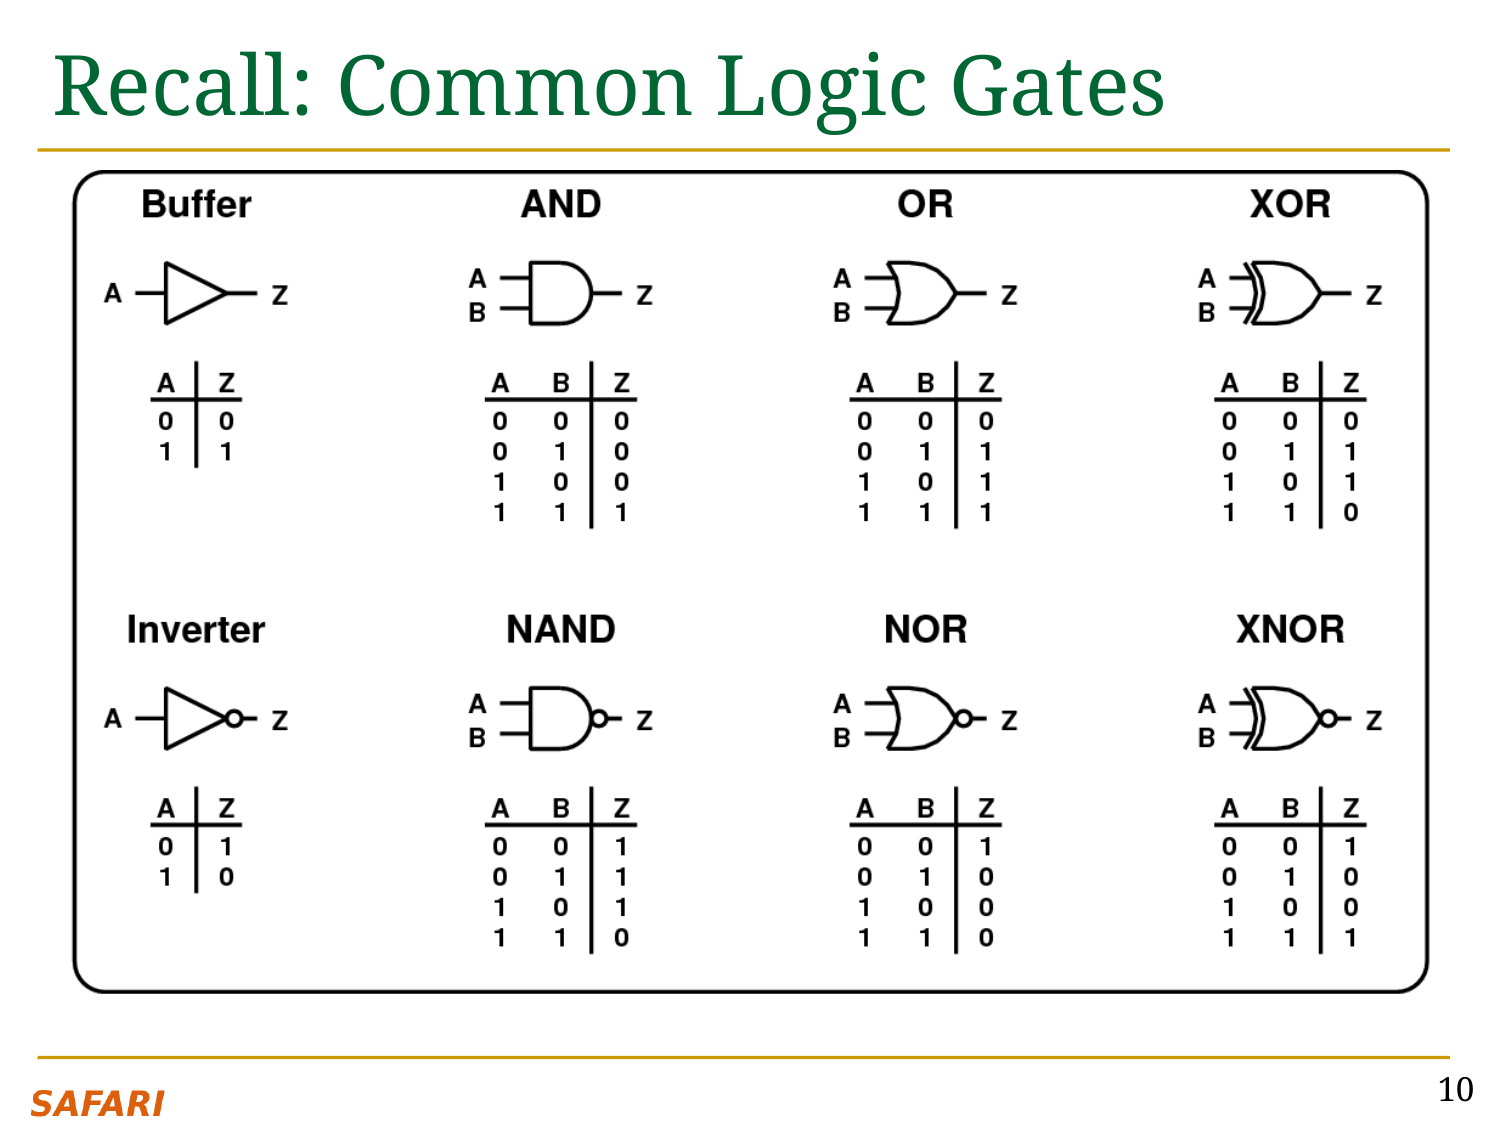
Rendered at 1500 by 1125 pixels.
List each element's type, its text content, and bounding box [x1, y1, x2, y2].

picture [68, 169, 1432, 1000]
slide_number 10 [1139, 1045, 1490, 1121]
picture [29, 1083, 169, 1124]
title Recall: Common Logic Gates [37, 24, 1450, 170]
